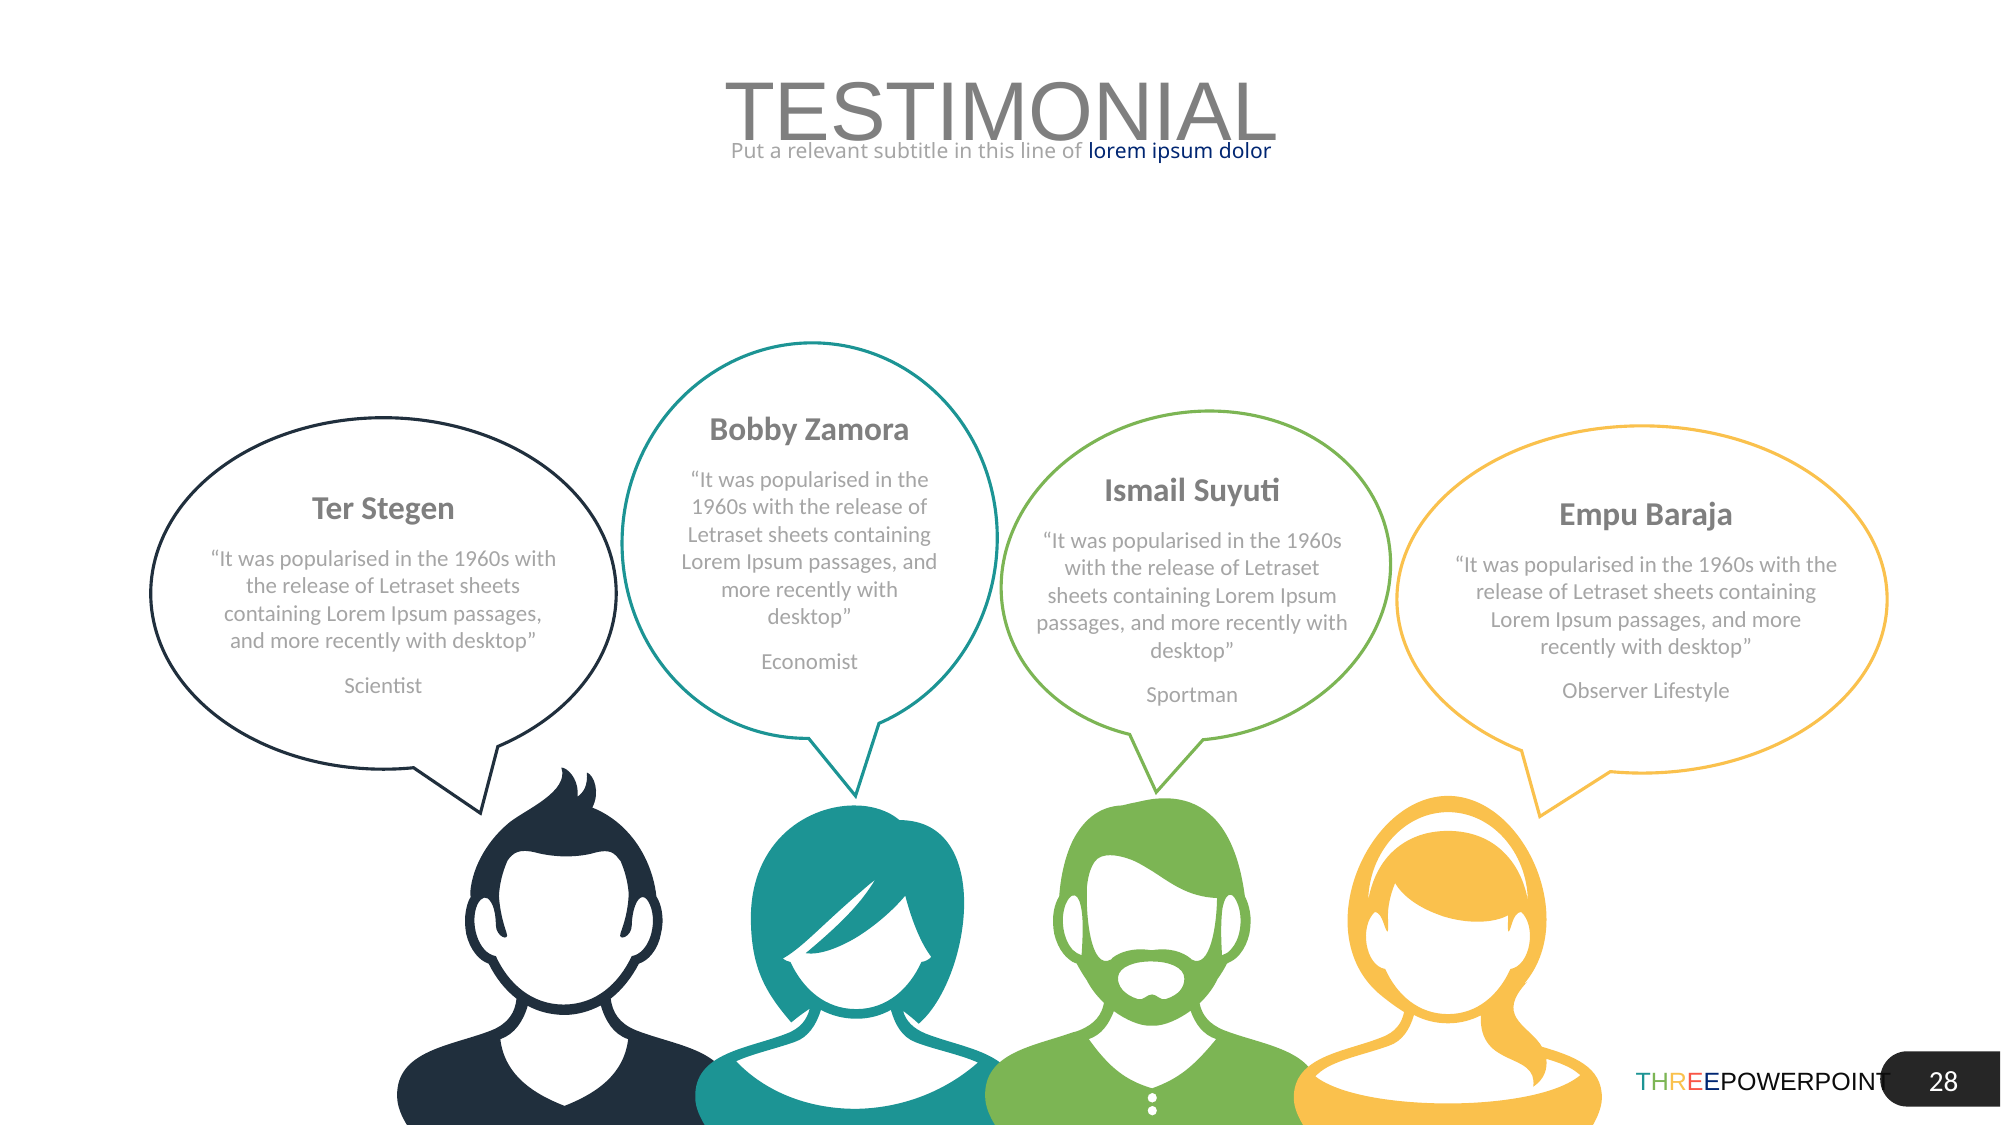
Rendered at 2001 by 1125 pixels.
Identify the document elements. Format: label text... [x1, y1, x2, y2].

text_box [694, 698, 922, 796]
text_box [1001, 521, 1017, 652]
text_box [1459, 715, 1825, 817]
text_box [1066, 411, 1345, 461]
text_box Empu Baraja “It was popularised in the 1960s with the release of Letraset sheets containing Lorem Ipsum passages, and more recently with desktop” Observer Lifestyle [1435, 484, 1857, 715]
text_box [150, 495, 190, 692]
text_box [1047, 691, 1326, 793]
text_box [1458, 425, 1826, 484]
text_box [1857, 516, 1888, 683]
text_box [208, 709, 559, 814]
text_box TESTIMONIAL [663, 0, 1340, 154]
text_box [577, 495, 617, 692]
text_box Bobby Zamora “It was popularised in the 1960s with the release of Letraset sheets containing Lorem Ipsum passages, and more recently with desktop” Economist [663, 399, 956, 698]
text_box [695, 805, 1000, 1125]
text_box [1396, 506, 1435, 693]
text_box [397, 767, 714, 1125]
text_box [1367, 487, 1391, 645]
text_box ‹#› [1913, 1055, 1974, 1106]
text_box [1293, 795, 1602, 1125]
text_box [956, 414, 998, 663]
text_box [622, 419, 663, 667]
text_box Ismail Suyuti “It was popularised in the 1960s with the release of Letraset sheets containing Lorem Ipsum passages, and more recently with desktop” Sportman [1017, 461, 1367, 691]
text_box [985, 798, 1308, 1125]
text_box Ter Stegen “It was popularised in the 1960s with the release of Letraset sheets containing Lorem Ipsum passages, and more recently with desktop” Scientist [190, 478, 577, 709]
text_box [207, 417, 559, 478]
text_box Put a relevant subtitle in this line of lorem ipsum dolor [713, 118, 1290, 182]
text_box [680, 342, 943, 399]
